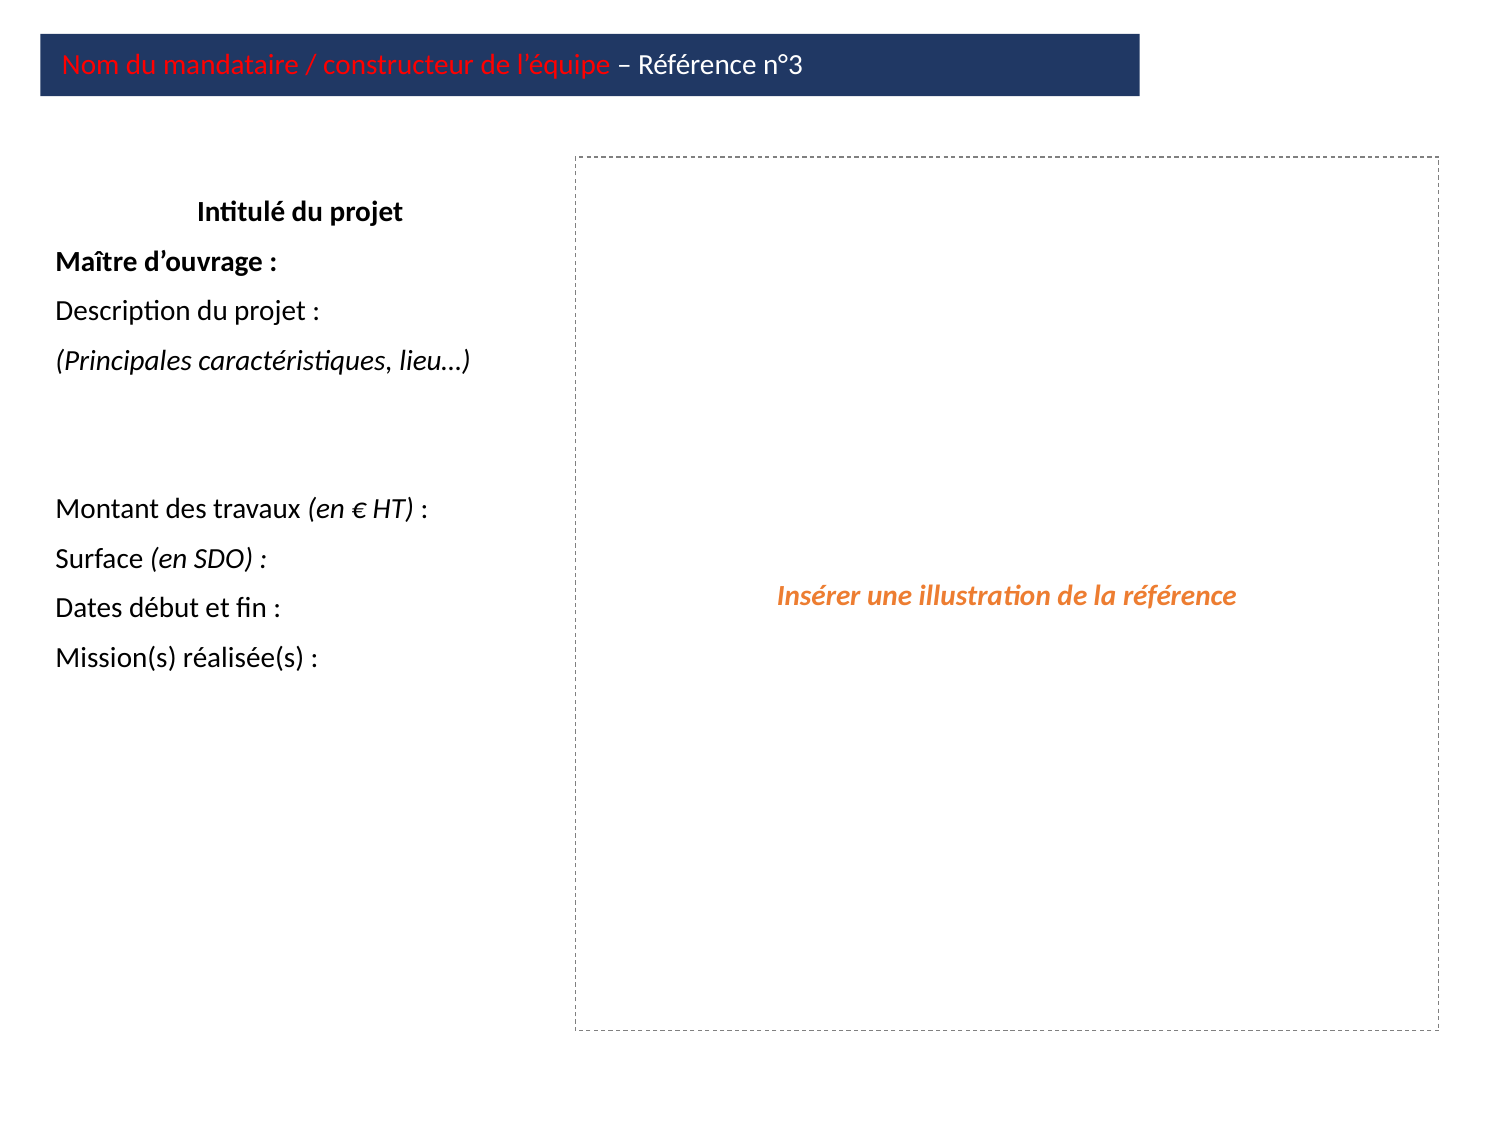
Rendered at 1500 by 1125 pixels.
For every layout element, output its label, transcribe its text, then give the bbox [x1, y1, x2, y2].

text_box Nom du mandataire / constructeur de l’équipe – Référence n°3 [40, 33, 1140, 97]
text_box Intitulé du projet Maître d’ouvrage : Description du projet : (Principales caractéristiques, lieu…) Montant des travaux (en € HT) : Surface (en SDO) : Dates début et fin : Mission(s) réalisée(s) : [40, 184, 561, 681]
text_box Insérer une illustration de la référence [574, 156, 1440, 1032]
